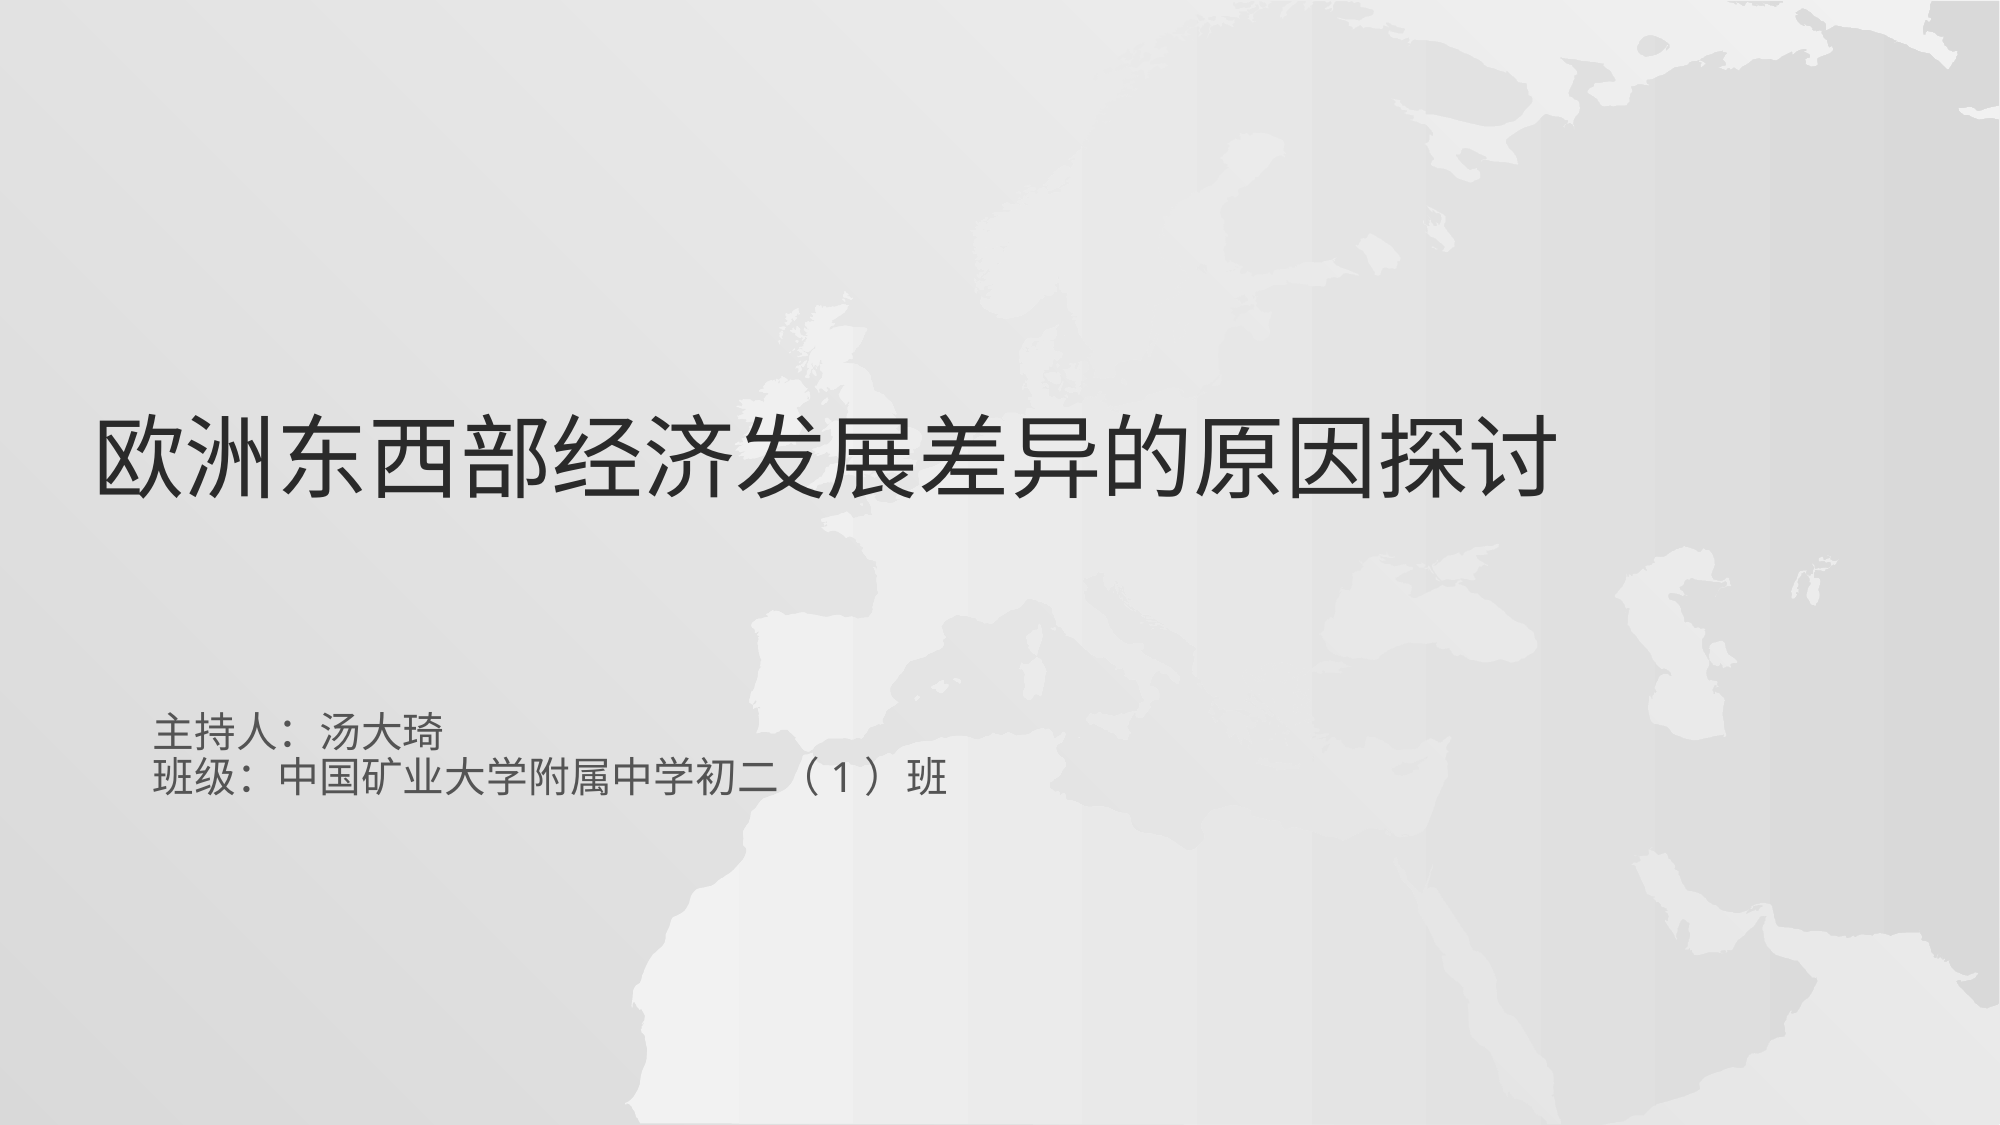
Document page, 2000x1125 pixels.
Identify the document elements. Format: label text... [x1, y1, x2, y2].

subtitle 主持人：汤大琦 班级：中国矿业大学附属中学初二（1）班 [137, 704, 1425, 892]
title 欧洲东西部经济发展差异的原因探讨 [78, 290, 1803, 520]
